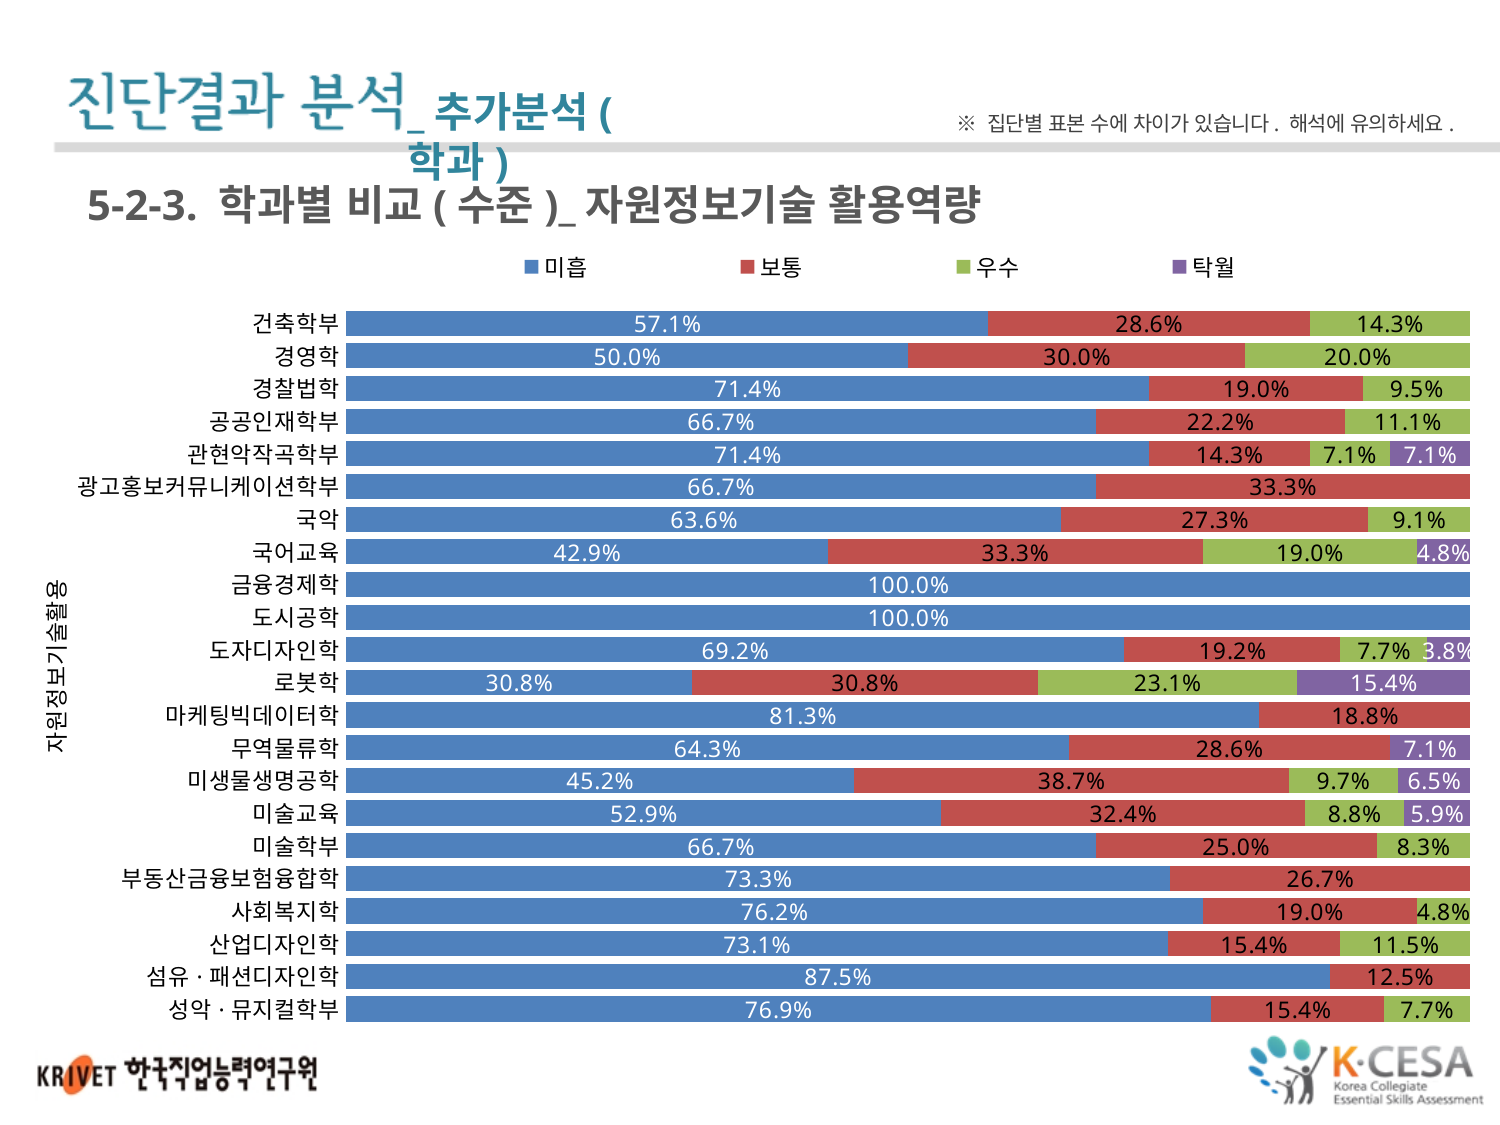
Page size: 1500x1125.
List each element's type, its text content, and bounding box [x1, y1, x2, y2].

text_box 5-2-3. 학과별 비교(수준)_자원정보기술 활용역량 [72, 171, 1127, 235]
text_box _추가분석(학과) [392, 78, 700, 171]
chart [10, 236, 1500, 1042]
picture [0, 0, 1500, 1125]
text_box ※ 집단별 표본 수에 차이가 있습니다. 해석에 유의하세요. [942, 103, 1472, 144]
